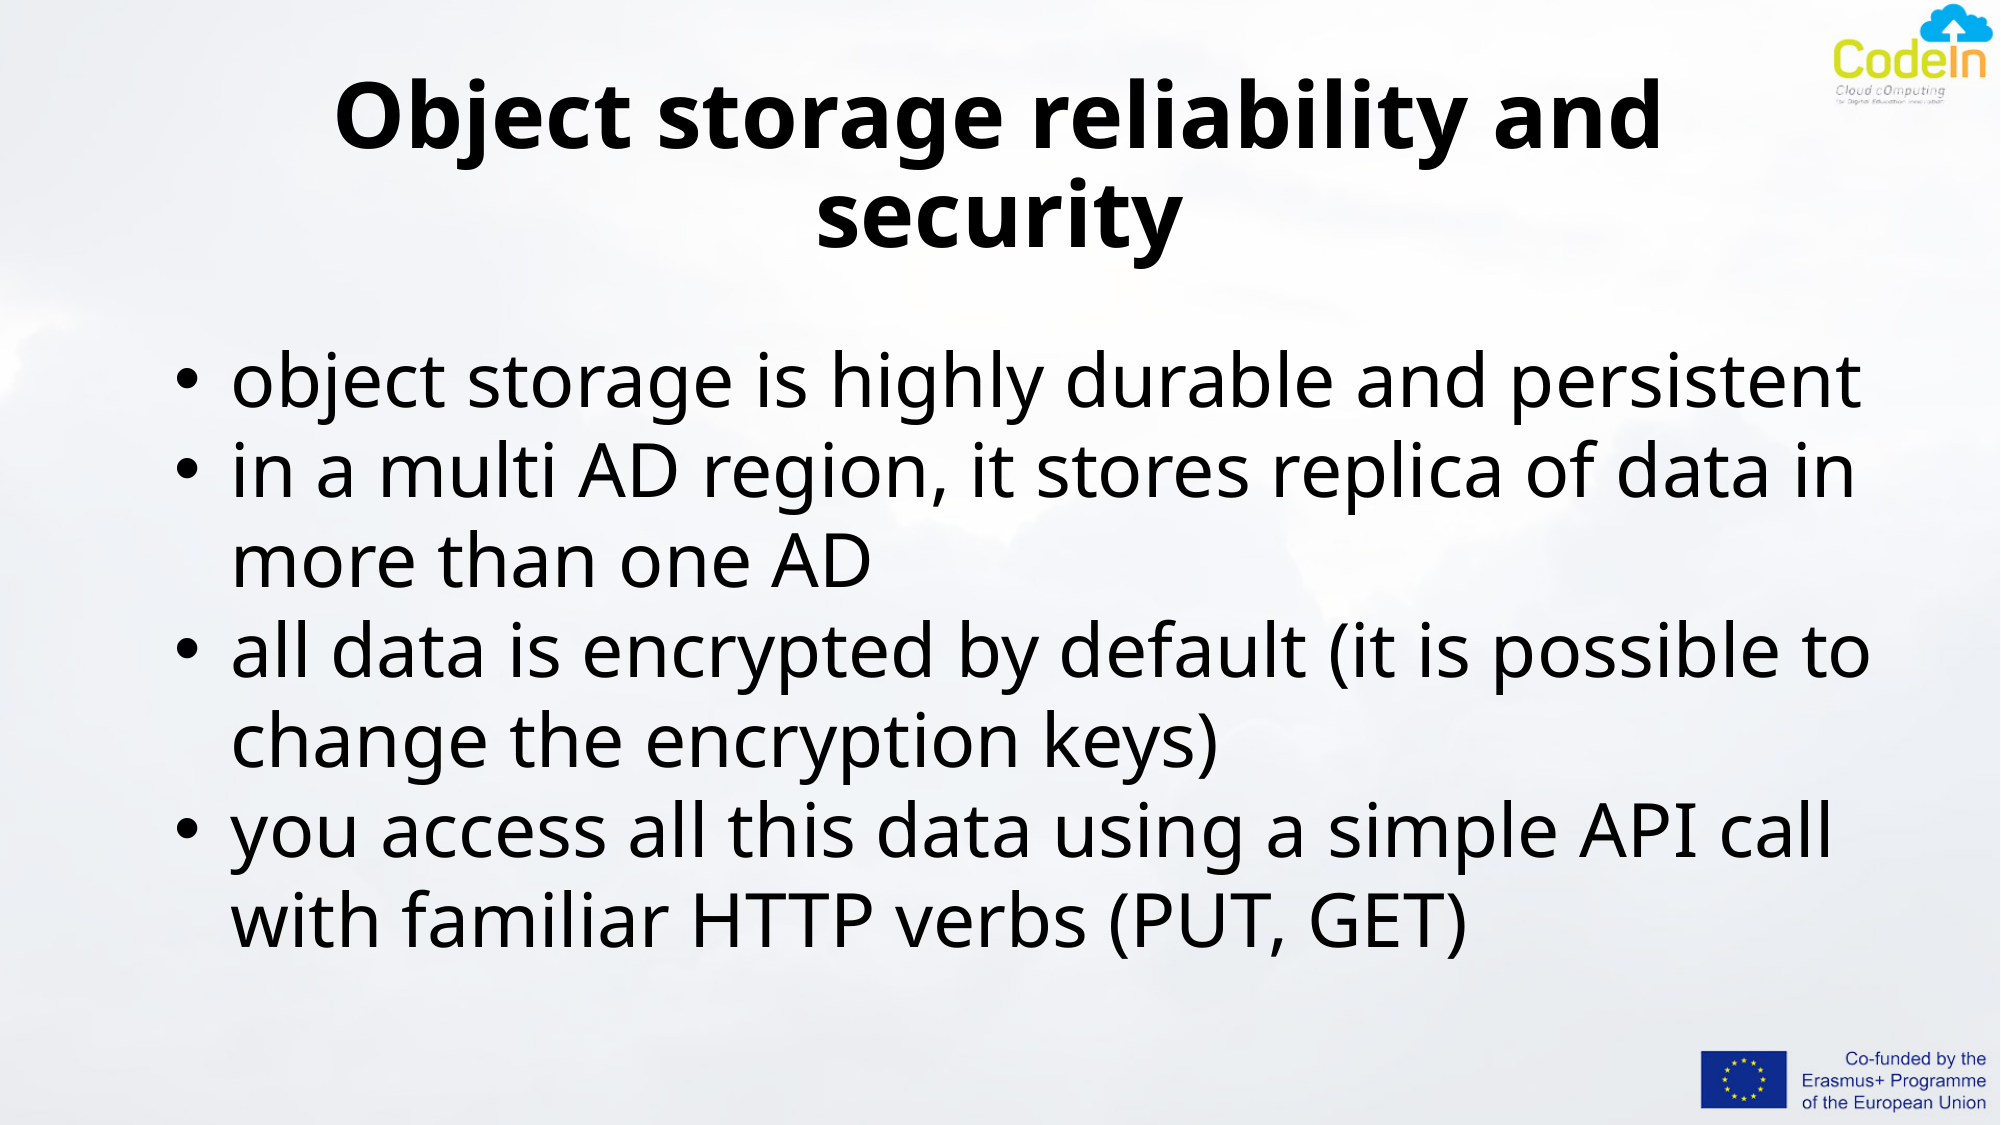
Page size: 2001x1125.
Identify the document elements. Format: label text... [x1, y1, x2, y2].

picture [0, 0, 2001, 1125]
title Object storage reliability and security [137, 59, 1863, 278]
text_box object storage is highly durable and persistent in a multi AD region, it stores replica of data in more than one AD all data is encrypted by default (it is possible to change the encryption keys) you access all this data using a simple API call with familiar HTTP verbs (PUT, GET) [159, 324, 1901, 970]
